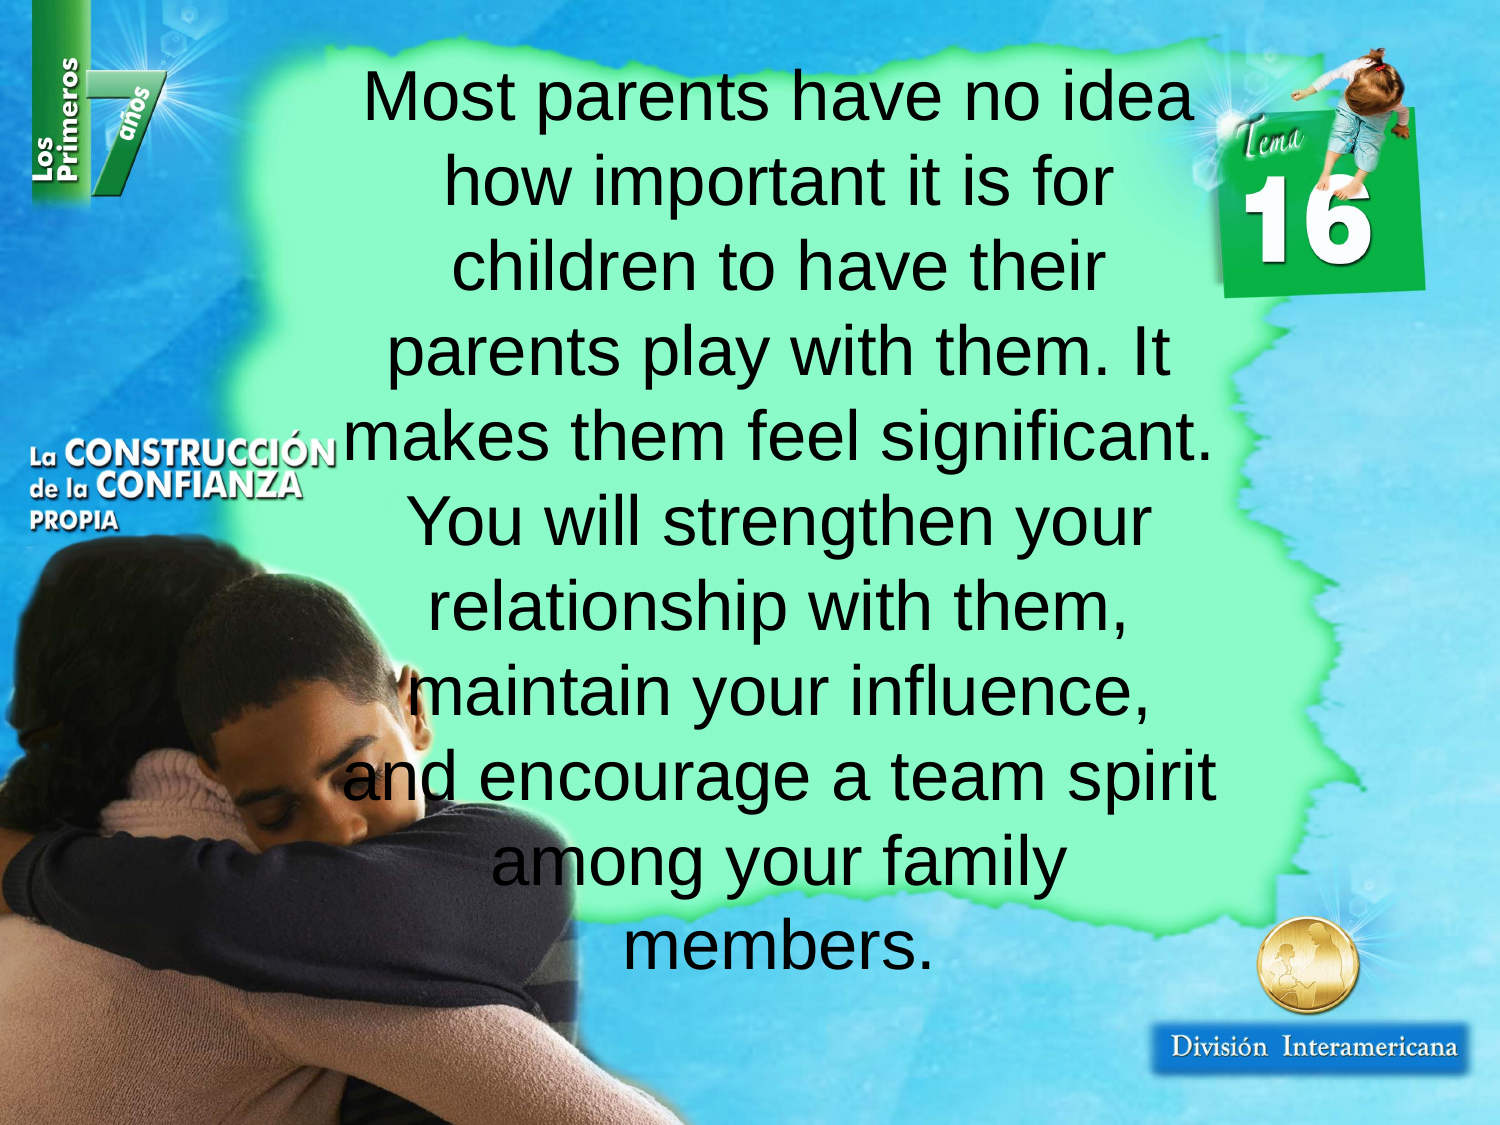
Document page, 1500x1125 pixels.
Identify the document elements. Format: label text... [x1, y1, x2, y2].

picture [0, 0, 1500, 1125]
text_box Most parents have no idea how important it is for children to have their parents play with them. It makes them feel significant. You will strengthen your relationship with them, maintain your influence, and encourage a team spirit among your family members. [324, 42, 1235, 992]
